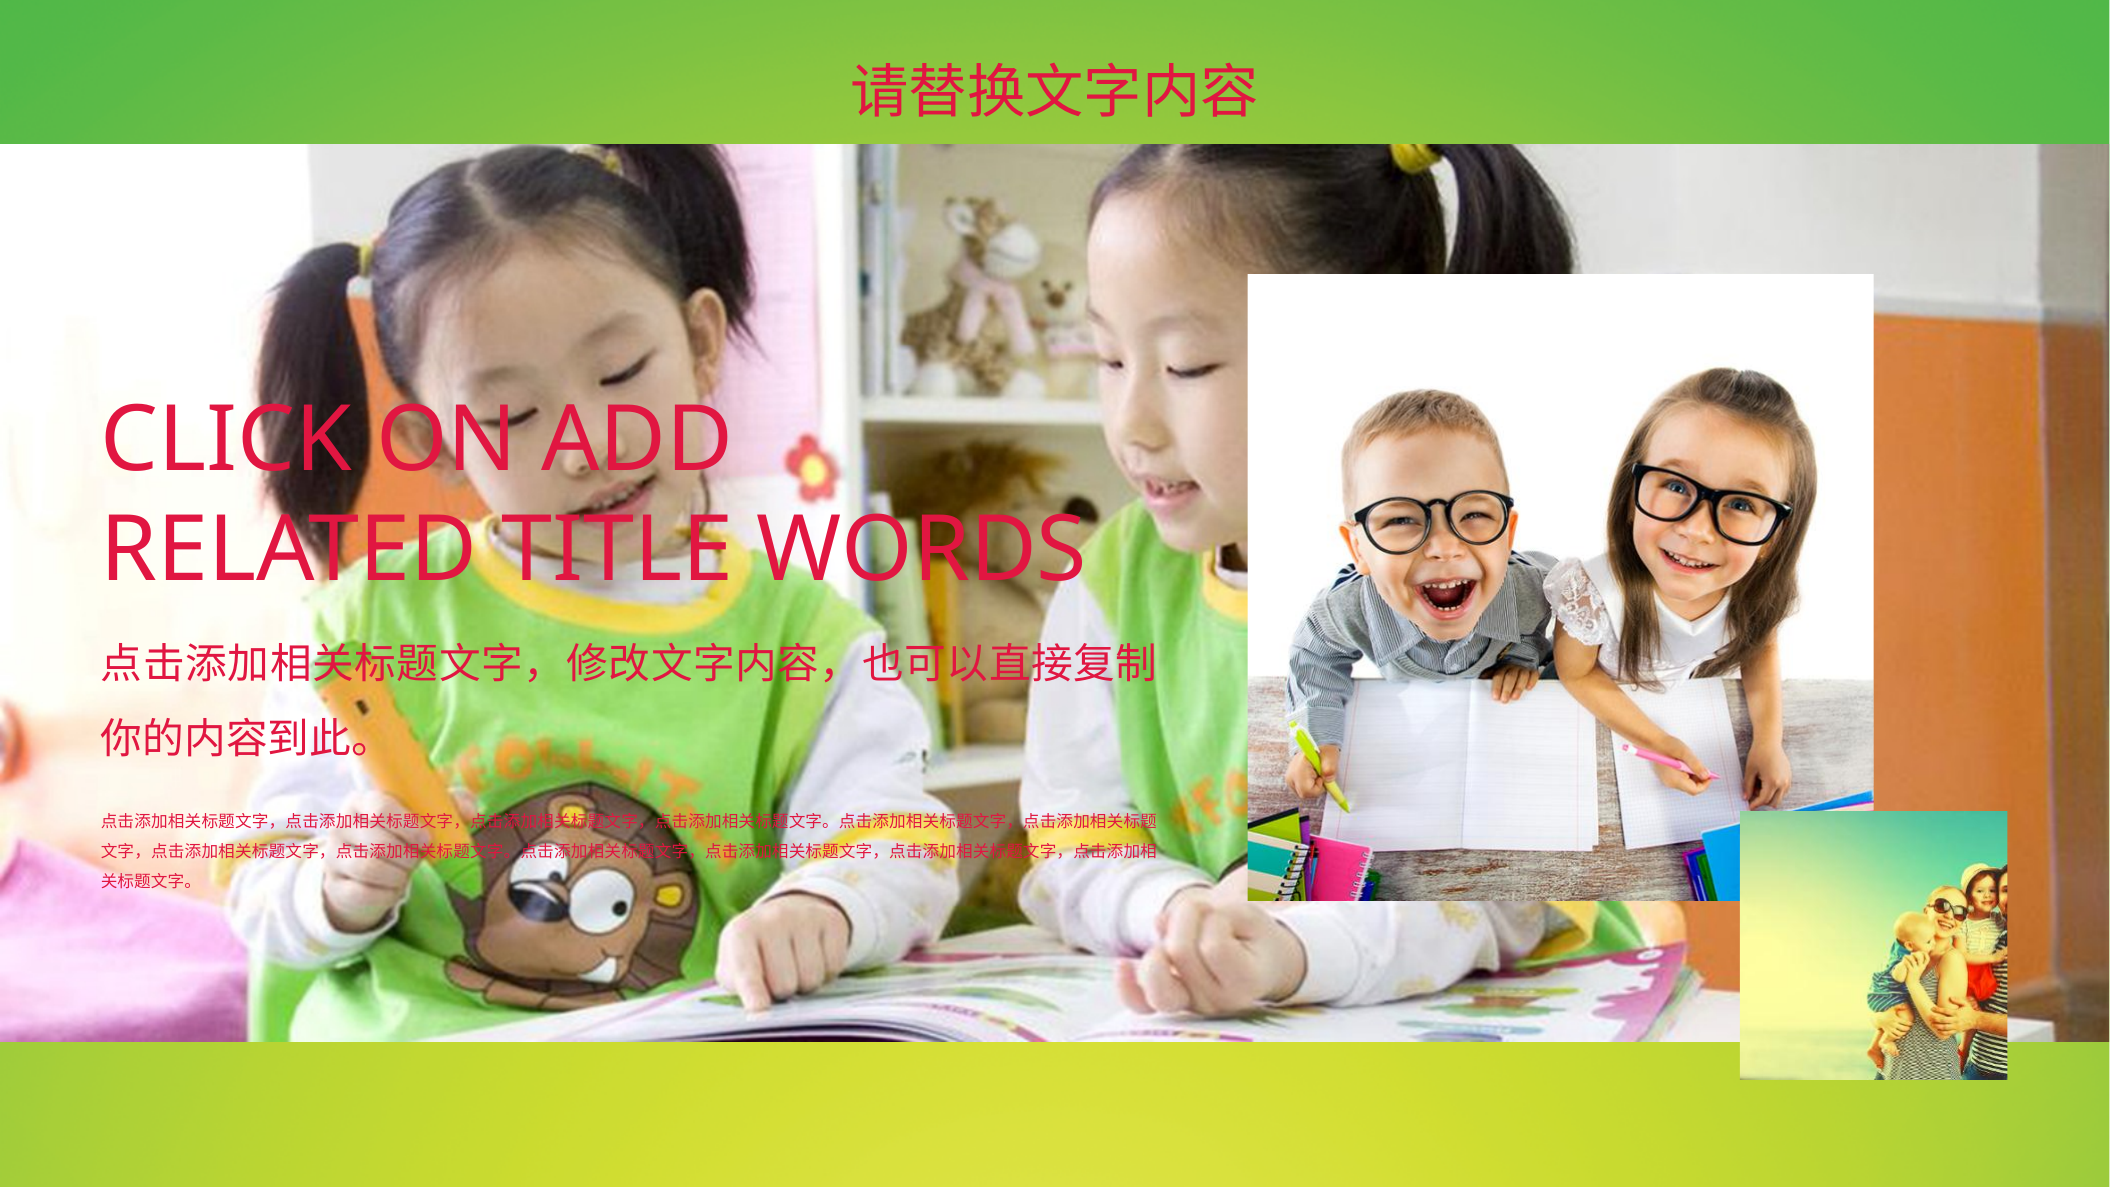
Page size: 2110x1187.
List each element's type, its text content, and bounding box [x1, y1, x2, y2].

text_box CLICK ON ADD RELATED TITLE WORDS [86, 371, 1173, 604]
text_box [1247, 273, 1875, 901]
text_box 请替换文字内容 [820, 32, 1289, 124]
picture [0, 1043, 2110, 1187]
text_box [1739, 811, 2008, 1080]
text_box [0, 143, 2110, 1043]
text_box 点击添加相关标题文字，修改文字内容，也可以直接复制你的内容到此。 点击添加相关标题文字，点击添加相关标题文字，点击添加相关标题文字，点击添加相关标题文字。点击添加相关标题文字，点击添加相关标题文字，点击添加相关标题文字，点击添加相关标题文字。点击添加相关标题文字，点击添加相关标题文字，点击添加相关标题文字，点击添加相关标题文字。 [86, 604, 1173, 899]
picture [0, 0, 2110, 143]
